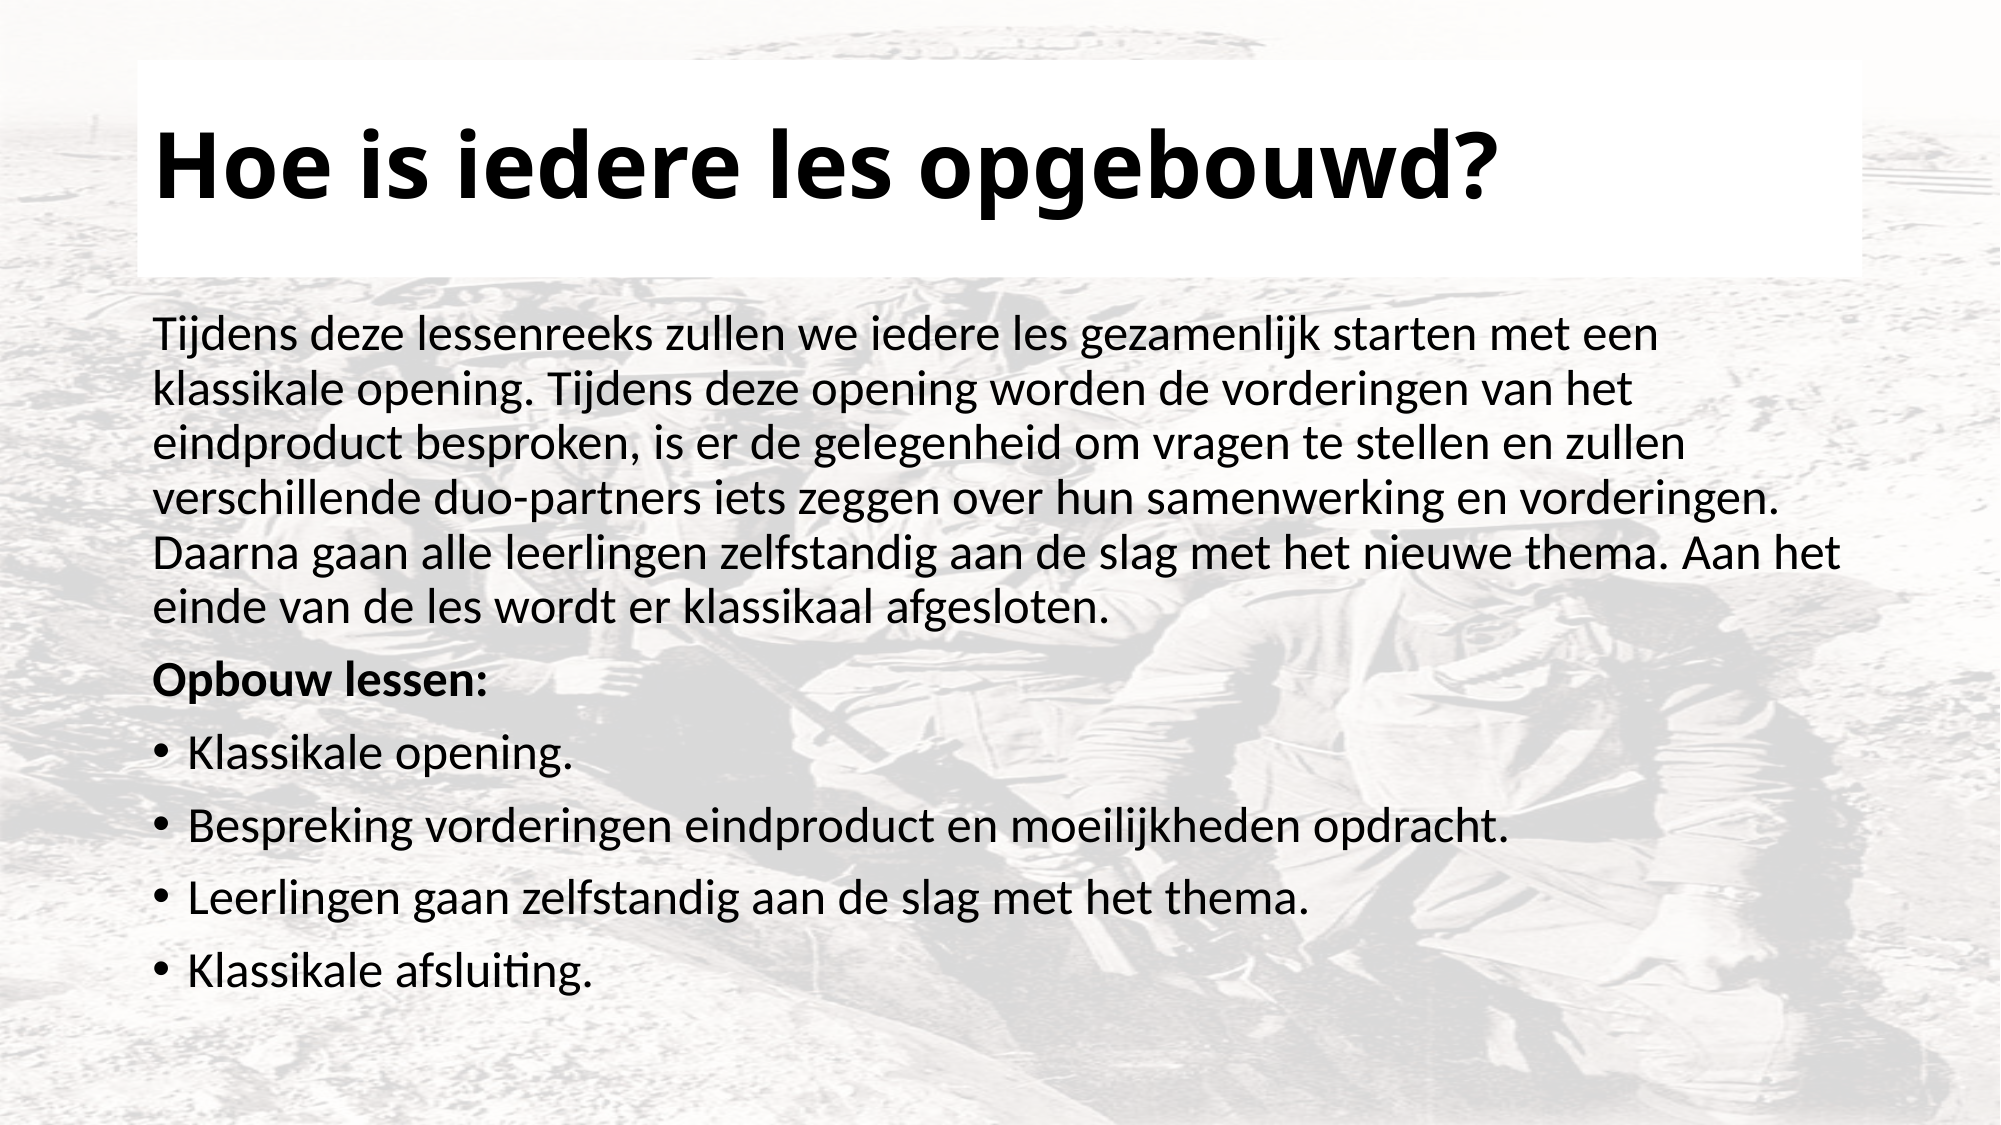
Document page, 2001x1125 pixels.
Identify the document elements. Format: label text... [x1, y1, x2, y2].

title Hoe is iedere les opgebouwd? [137, 59, 1863, 278]
list Tijdens deze lessenreeks zullen we iedere les gezamenlijk starten met een klassikale opening. Tijdens deze opening worden de vorderingen van het eindproduct besproken, is er de gelegenheid om vragen te stellen en zullen verschillende duo-partners iets zeggen over hun samenwerking en vorderingen. Daarna gaan alle leerlingen zelfstandig aan de slag met het nieuwe thema. Aan het einde van de les wordt er klassikaal afgesloten. Opbouw lessen: Klassikale opening. Bespreking vorderingen eindproduct en moeilijkheden opdracht. Leerlingen gaan zelfstandig aan de slag met het thema. Klassikale afsluiting. [137, 299, 1863, 1014]
